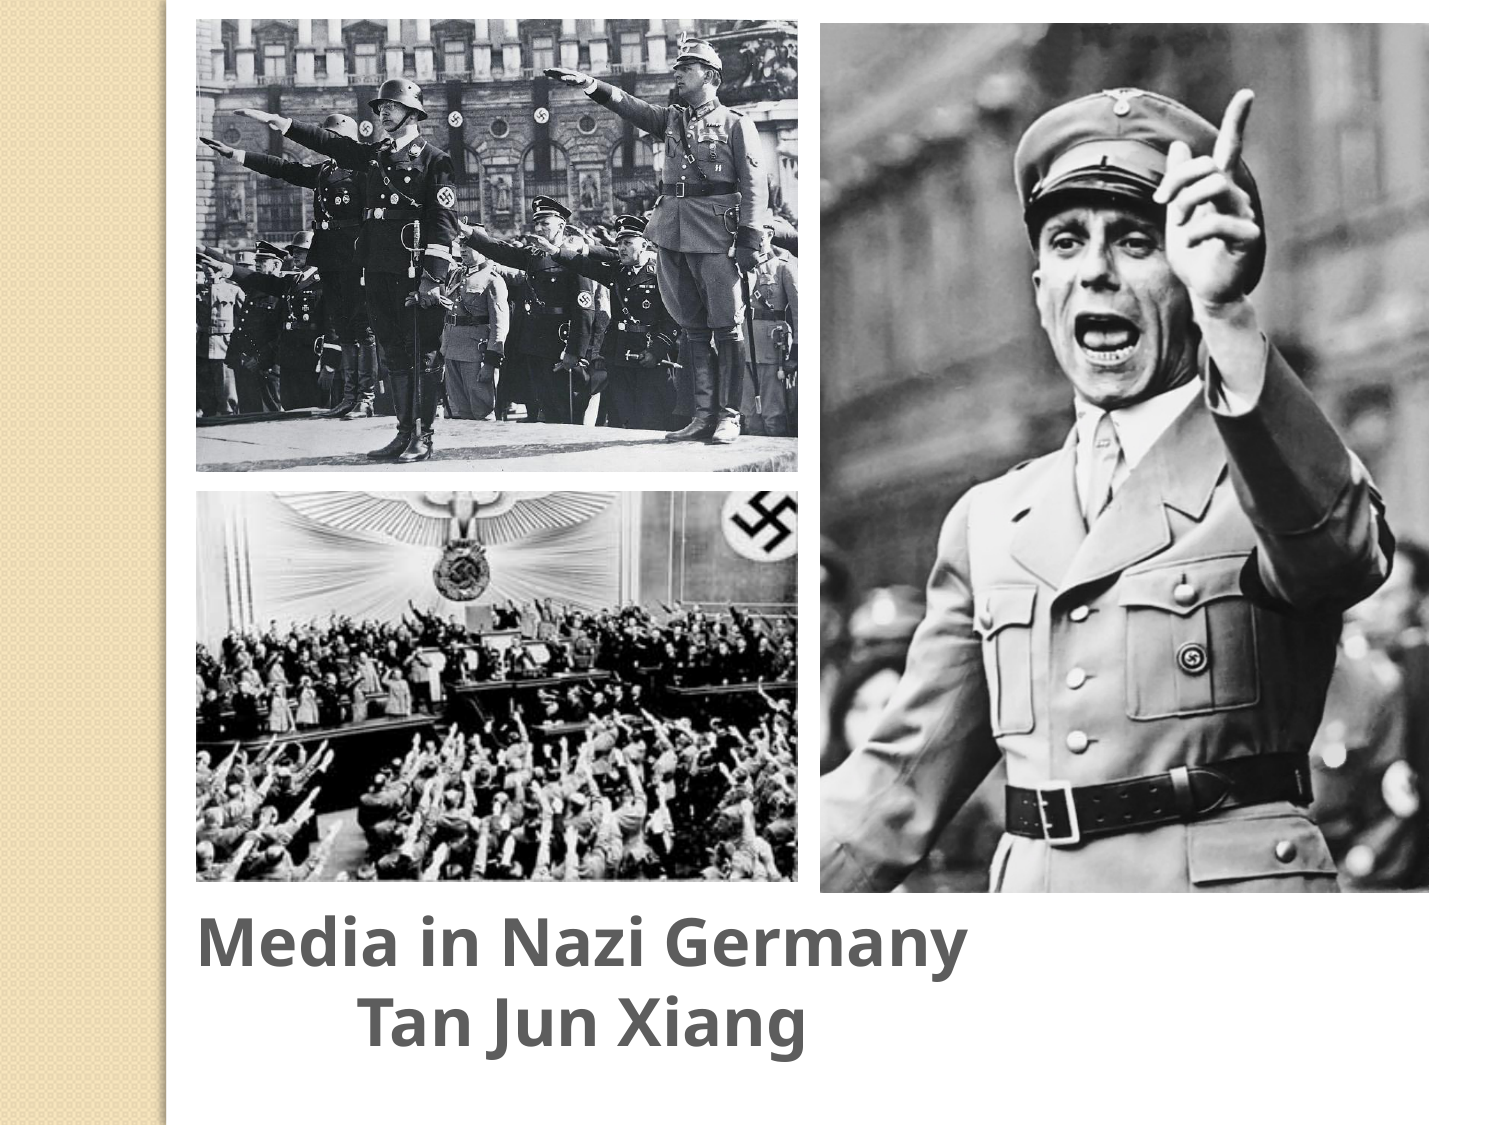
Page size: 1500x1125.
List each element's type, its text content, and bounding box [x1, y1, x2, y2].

text_box Media in Nazi Germany Tan Jun Xiang [180, 892, 985, 1068]
picture [196, 18, 798, 472]
picture [196, 491, 798, 883]
picture [820, 22, 1429, 893]
